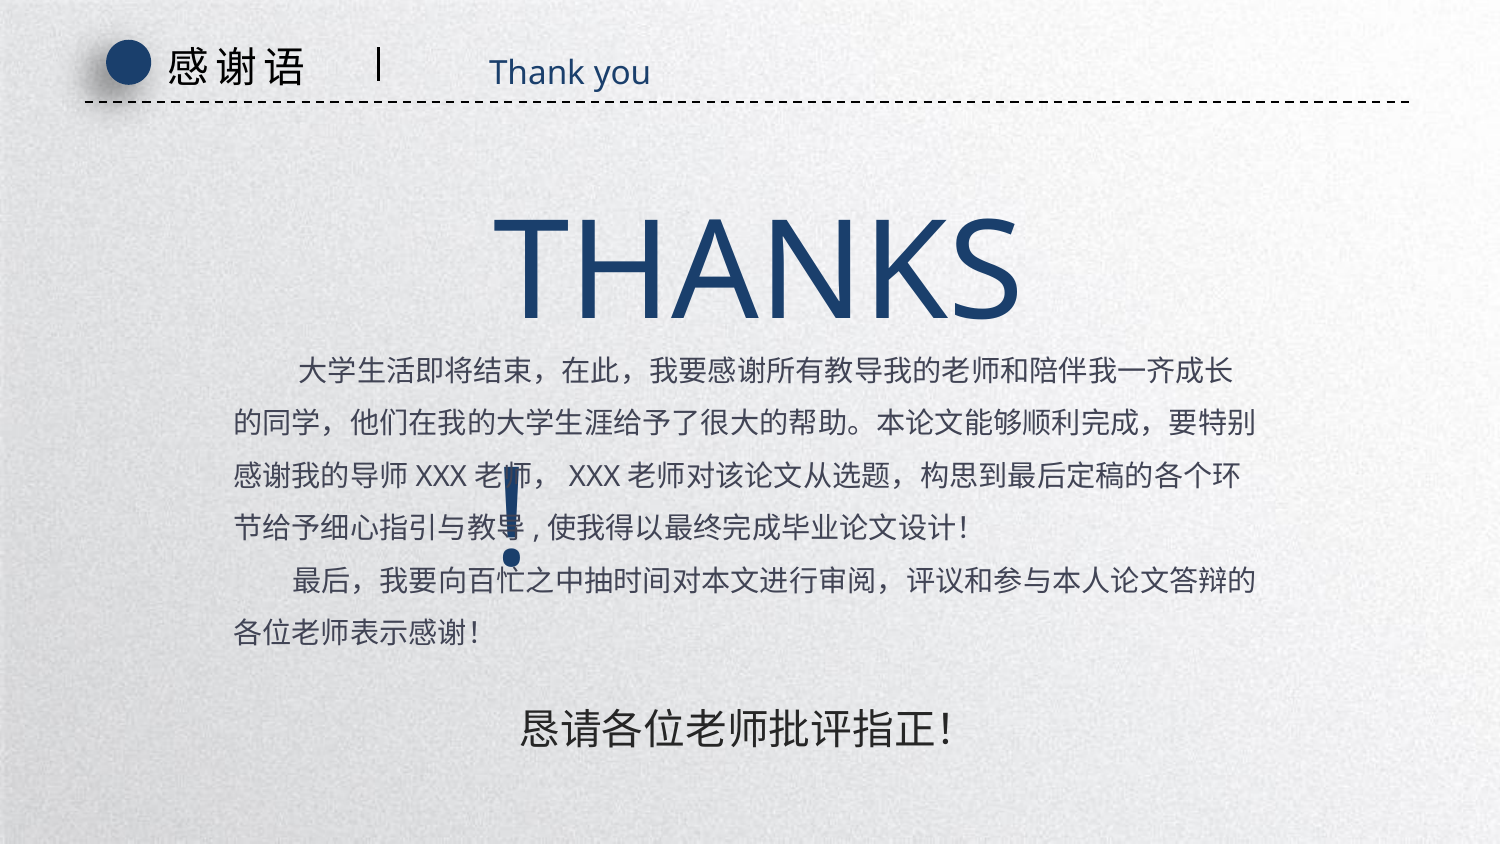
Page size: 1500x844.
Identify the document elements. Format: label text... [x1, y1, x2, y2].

text_box [105, 38, 153, 86]
text_box 感谢语 [153, 33, 321, 99]
text_box 恳请各位老师批评指正！ [503, 670, 1004, 761]
text_box Thank you [474, 43, 667, 99]
text_box THANKS! [478, 103, 1061, 327]
picture [0, 0, 1500, 844]
text_box 大学生活即将结束，在此，我要感谢所有教导我的老师和陪伴我一齐成长的同学，他们在我的大学生涯给予了很大的帮助。本论文能够顺利完成，要特别感谢我的导师XXX老师，XXX老师对该论文从选题，构思到最后定稿的各个环节给予细心指引与教导,使我得以最终完成毕业论文设计！ 最后，我要向百忙之中抽时间对本文进行审阅，评议和参与本人论文答辩的各位老师表示感谢！ [218, 327, 1275, 657]
text_box THANKS! [478, 91, 1061, 102]
